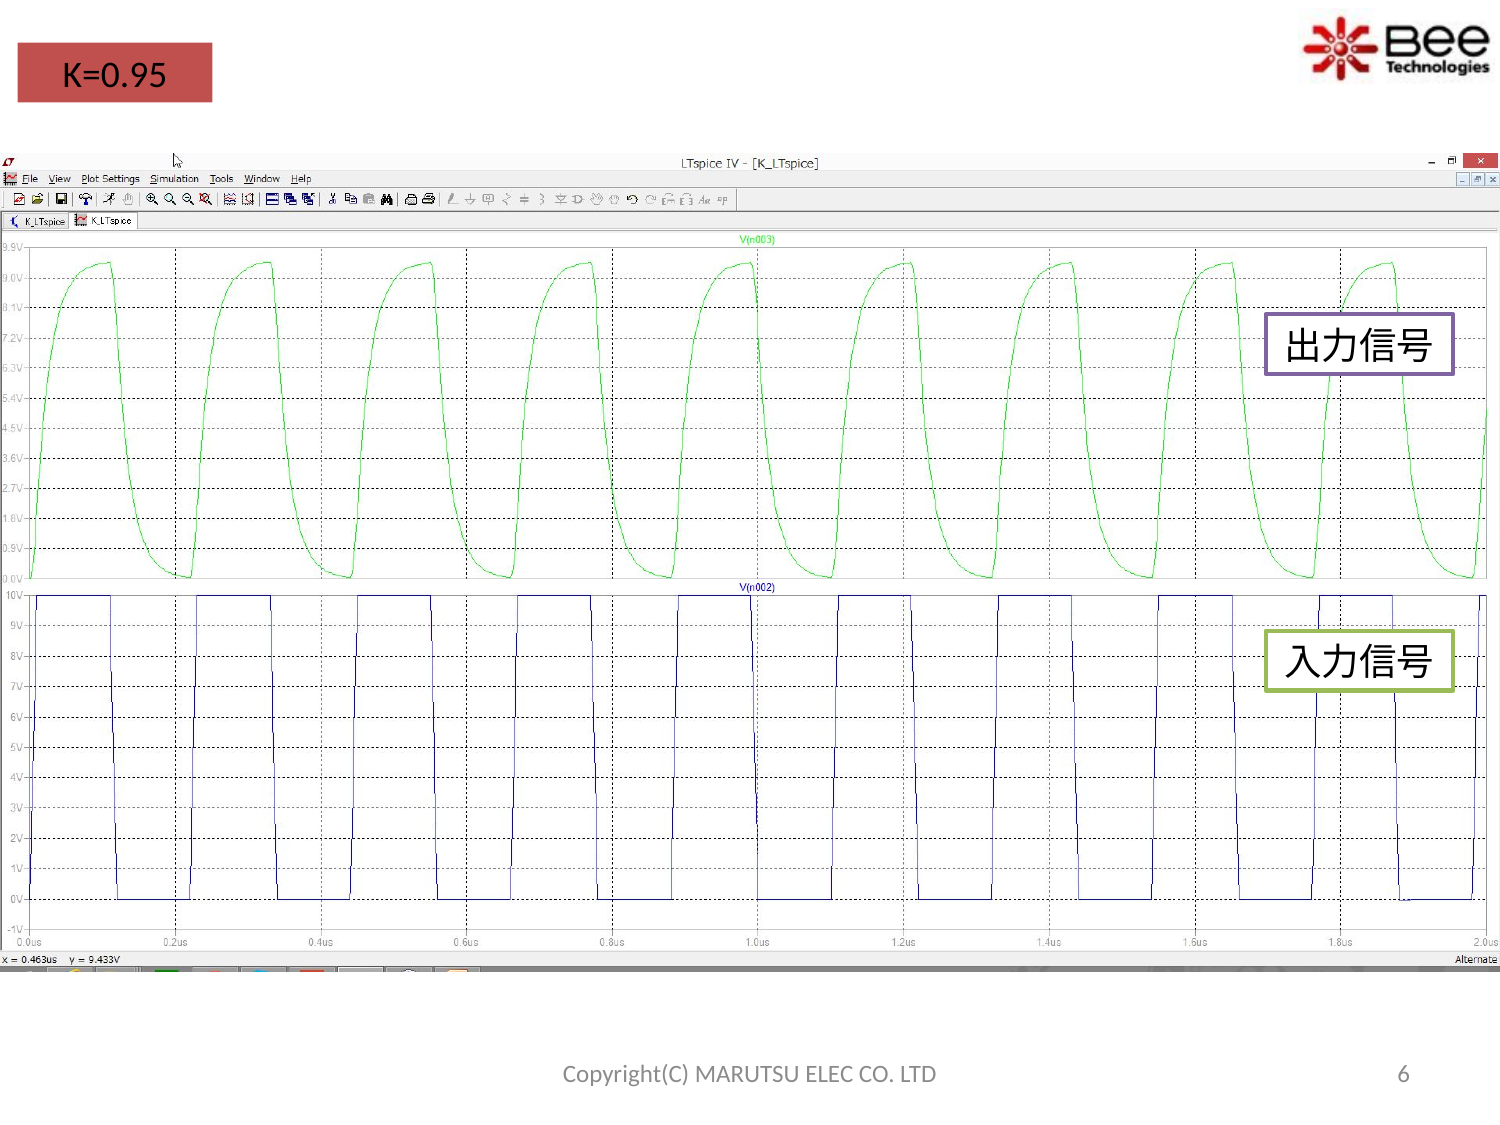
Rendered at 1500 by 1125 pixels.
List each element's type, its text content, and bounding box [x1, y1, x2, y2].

text_box K=0.95 [17, 42, 213, 103]
picture [0, 152, 1500, 973]
slide_number 6 [1074, 1042, 1425, 1103]
footer Copyright(C) MARUTSU ELEC CO. LTD [512, 1042, 988, 1103]
picture [1298, 8, 1495, 91]
